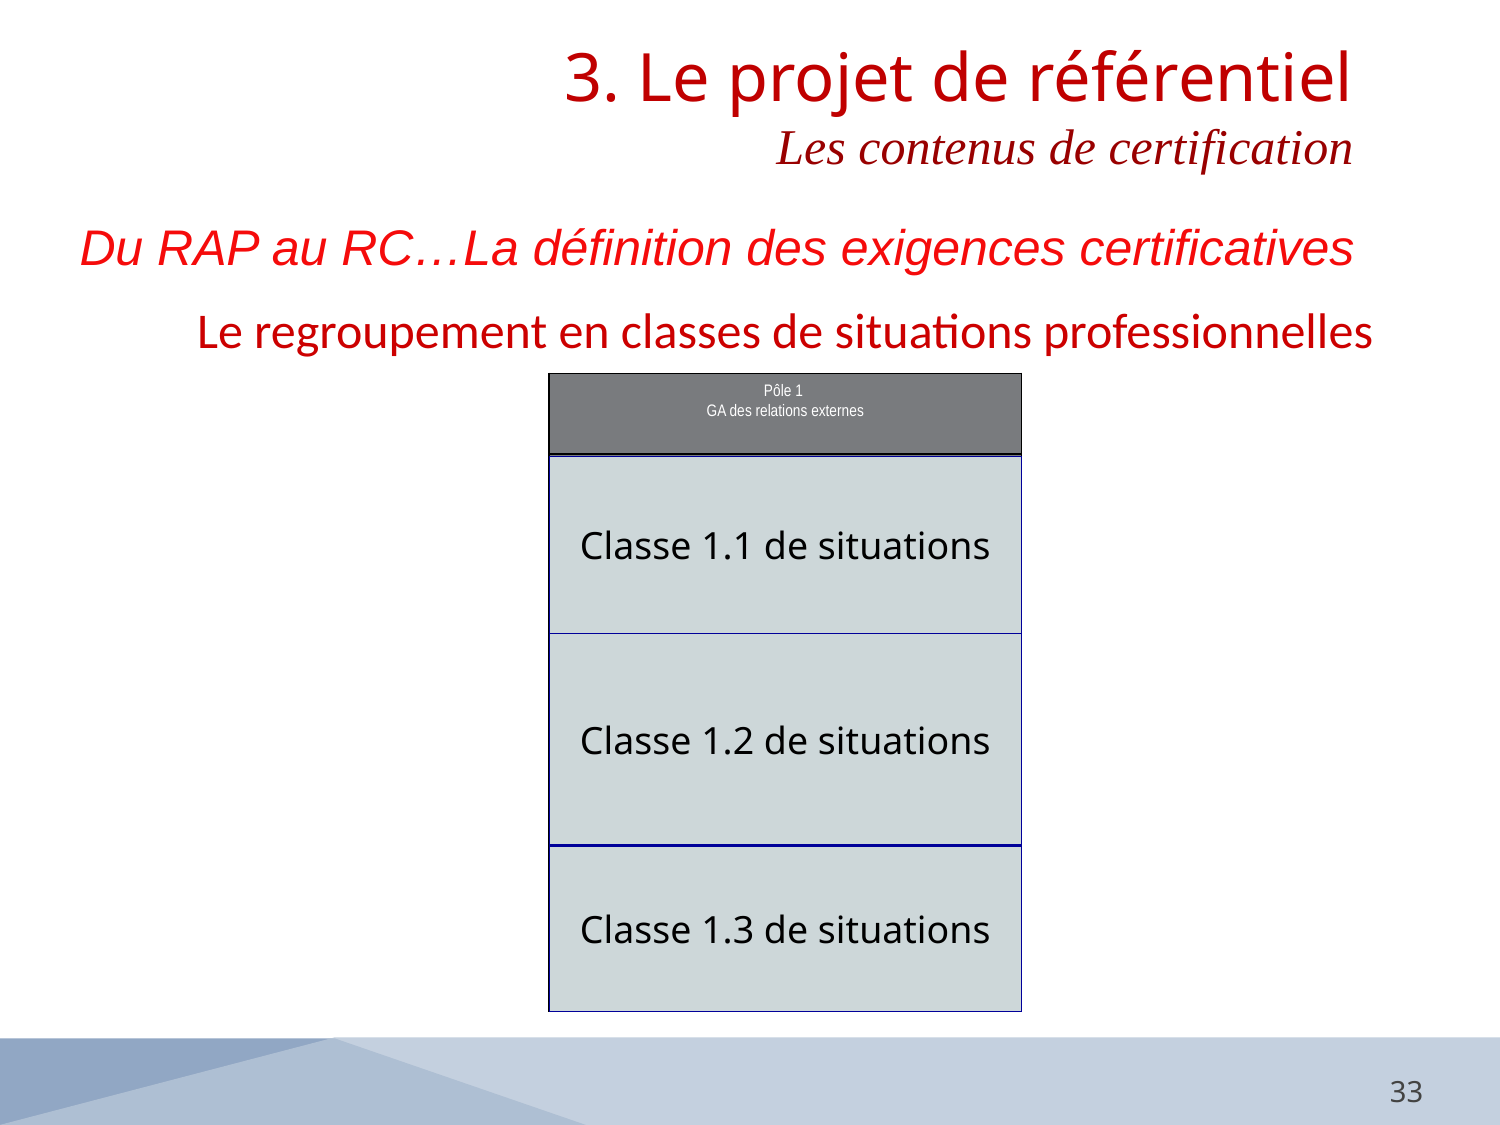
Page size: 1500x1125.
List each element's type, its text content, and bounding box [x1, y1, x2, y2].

text_box 3. Le projet de référentiel Les contenus de certification [134, 59, 1369, 150]
table_header Pôle 1 GA des relations externes [550, 374, 1021, 453]
text_box Classe 1.2 de situations [549, 633, 1022, 845]
text_box Le regroupement en classes de situations professionnelles [147, 290, 1424, 366]
text_box 33 [1277, 1066, 1439, 1125]
text_box Classe 1.1 de situations [549, 456, 1022, 633]
text_box Classe 1.3 de situations [549, 846, 1022, 1012]
text_box Du RAP au RC…La définition des exigences certificatives [64, 208, 1415, 279]
